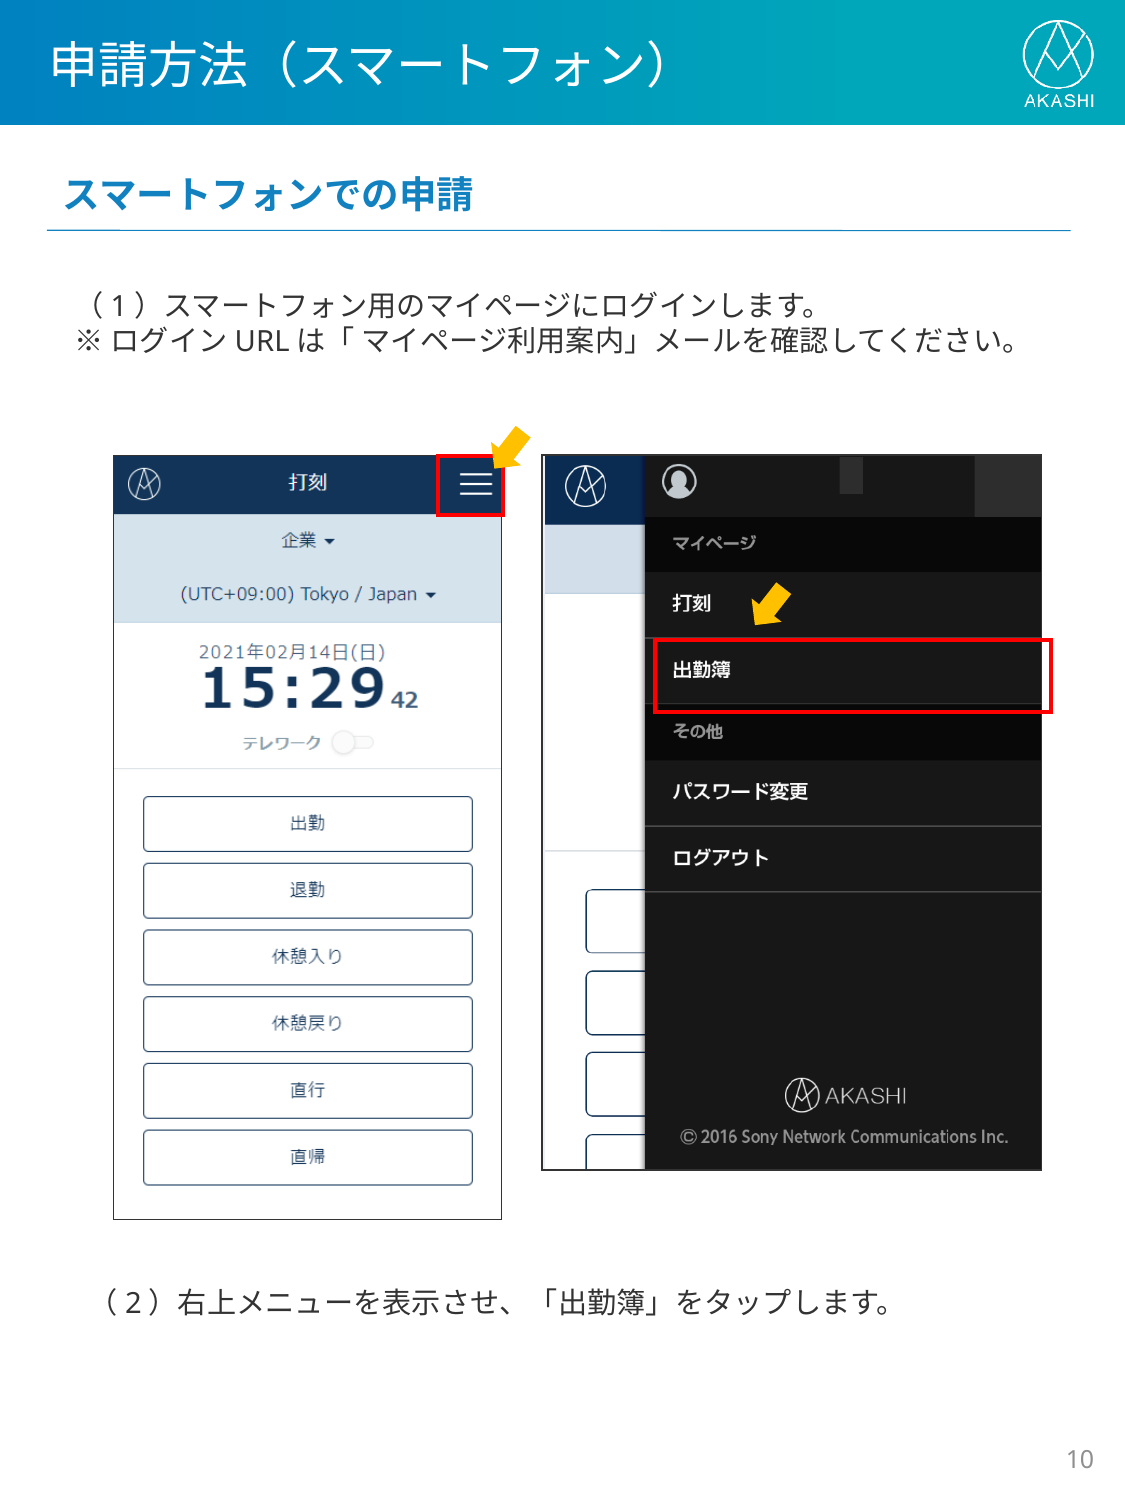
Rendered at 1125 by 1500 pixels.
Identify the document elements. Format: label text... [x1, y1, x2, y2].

text_box （2）右上メニューを表示させ、「出勤簿」をタップします。 [73, 1277, 1051, 1327]
title 申請方法（スマートフォン） [33, 0, 1045, 123]
text_box スマートフォンでの申請 [48, 163, 490, 224]
picture [1045, 9, 1103, 117]
picture [113, 455, 502, 1220]
text_box （1）スマートフォン用のマイページにログインします。 ※ログインURLは「 マイページ利用案内」メールを確認してください。 [59, 279, 1037, 365]
text_box [489, 424, 533, 469]
slide_number 9 [856, 1420, 1110, 1500]
text_box [1041, 639, 1052, 713]
picture [542, 455, 1041, 1170]
